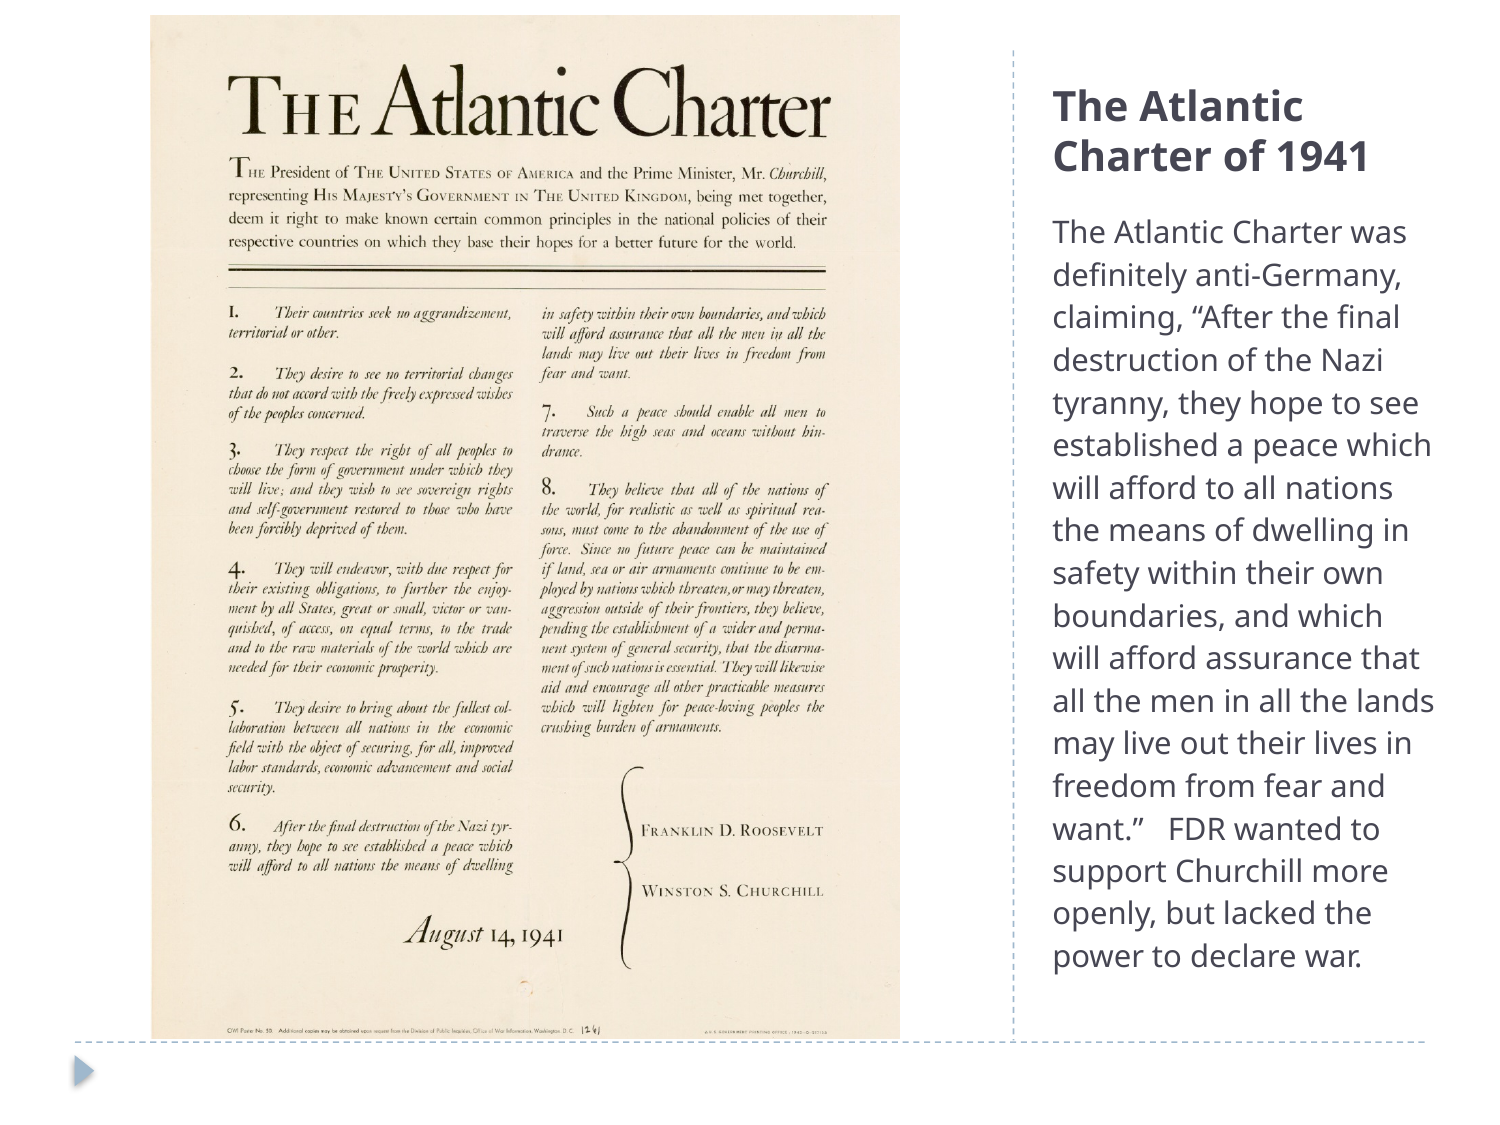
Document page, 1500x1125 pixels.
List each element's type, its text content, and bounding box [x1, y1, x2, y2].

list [149, 15, 901, 1040]
title The Atlantic Charter of 1941 [1037, 50, 1450, 188]
list The Atlantic Charter was definitely anti-Germany, claiming, “After the final destruction of the Nazi tyranny, they hope to see established a peace which will afford to all nations the means of dwelling in safety within their own boundaries, and which will afford assurance that all the men in all the lands may live out their lives in freedom from fear and want.” FDR wanted to support Churchill more openly, but lacked the power to declare war. [1037, 200, 1450, 995]
